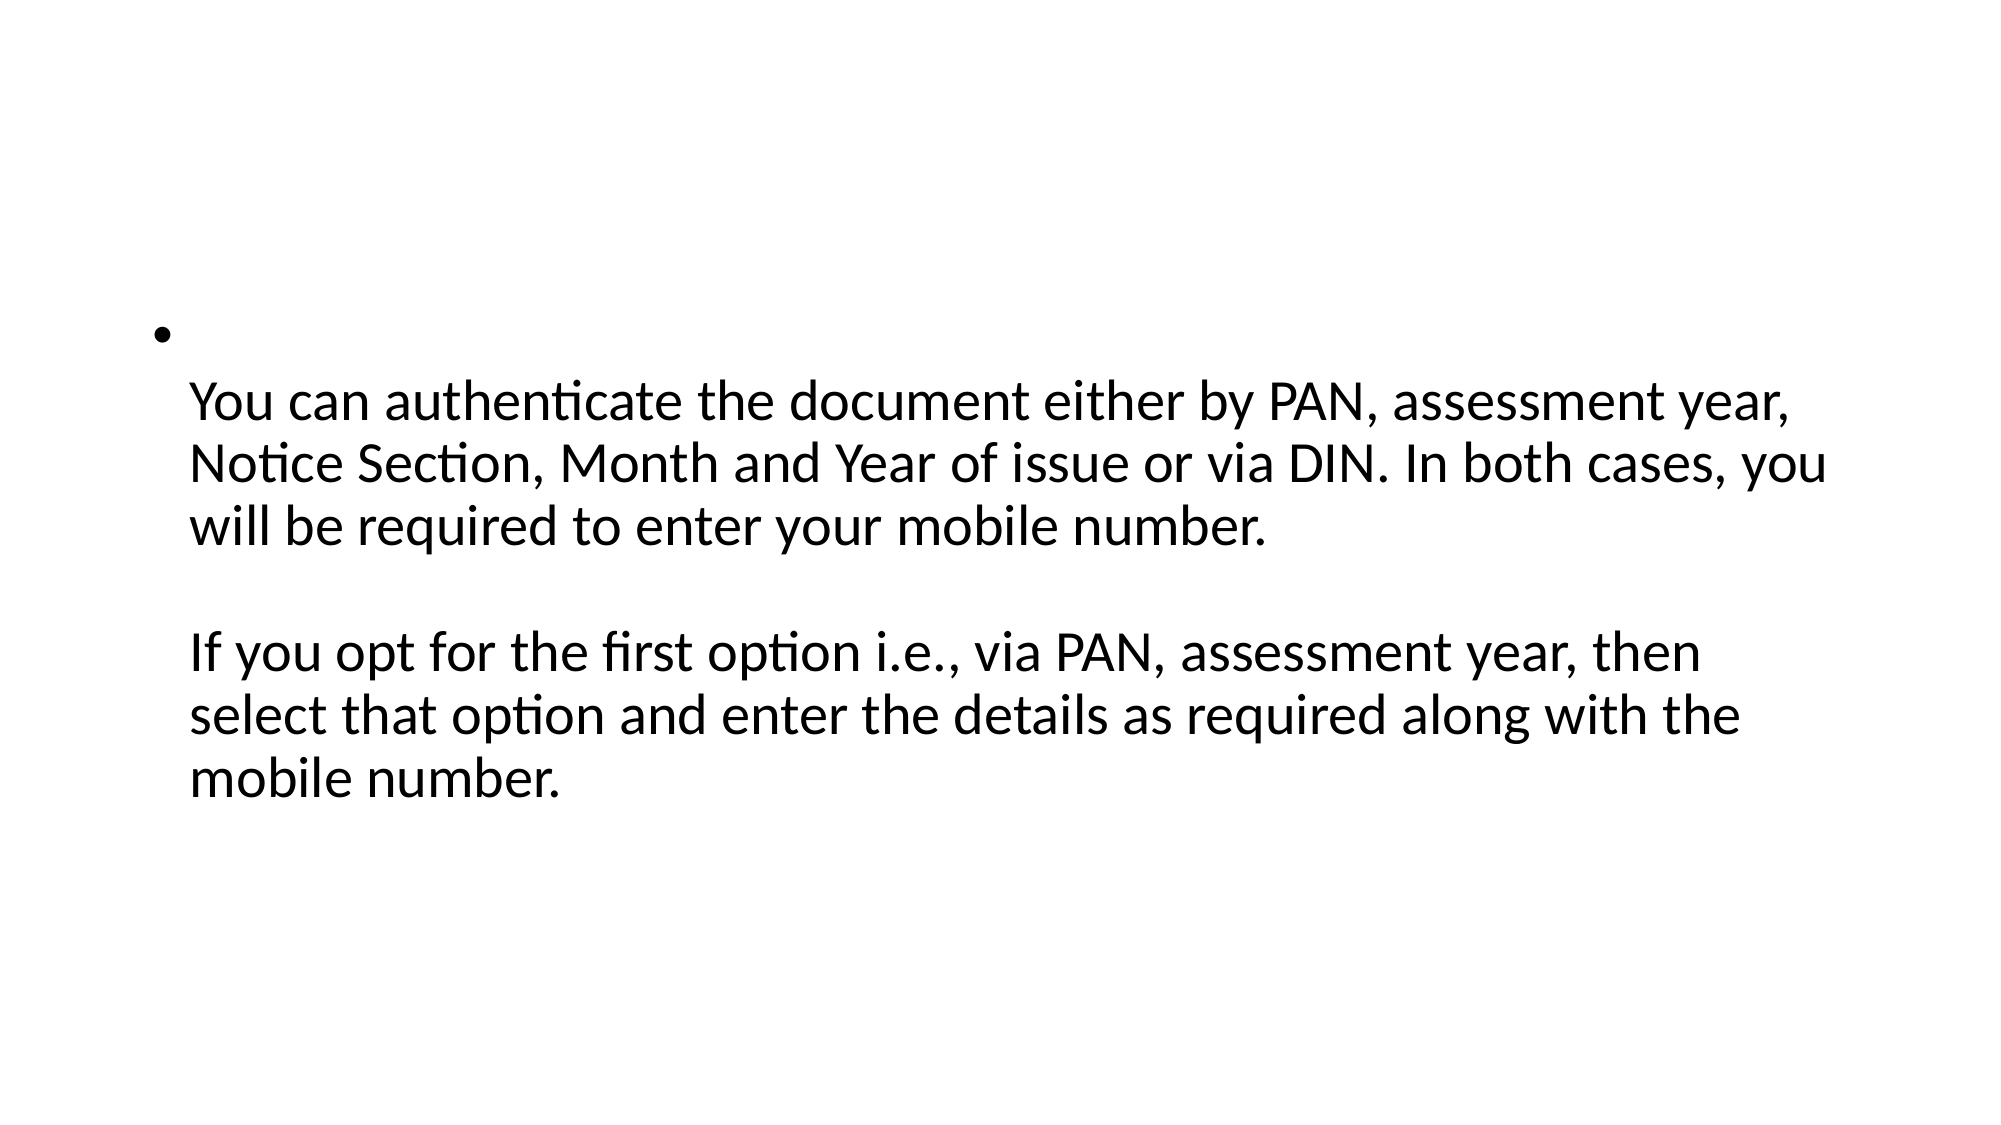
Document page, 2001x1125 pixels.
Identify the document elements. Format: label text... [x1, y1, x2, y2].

list You can authenticate the document either by PAN, assessment year, Notice Section, Month and Year of issue or via DIN. In both cases, you will be required to enter your mobile number. If you opt for the first option i.e., via PAN, assessment year, then select that option and enter the details as required along with the mobile number. [137, 299, 1863, 1014]
